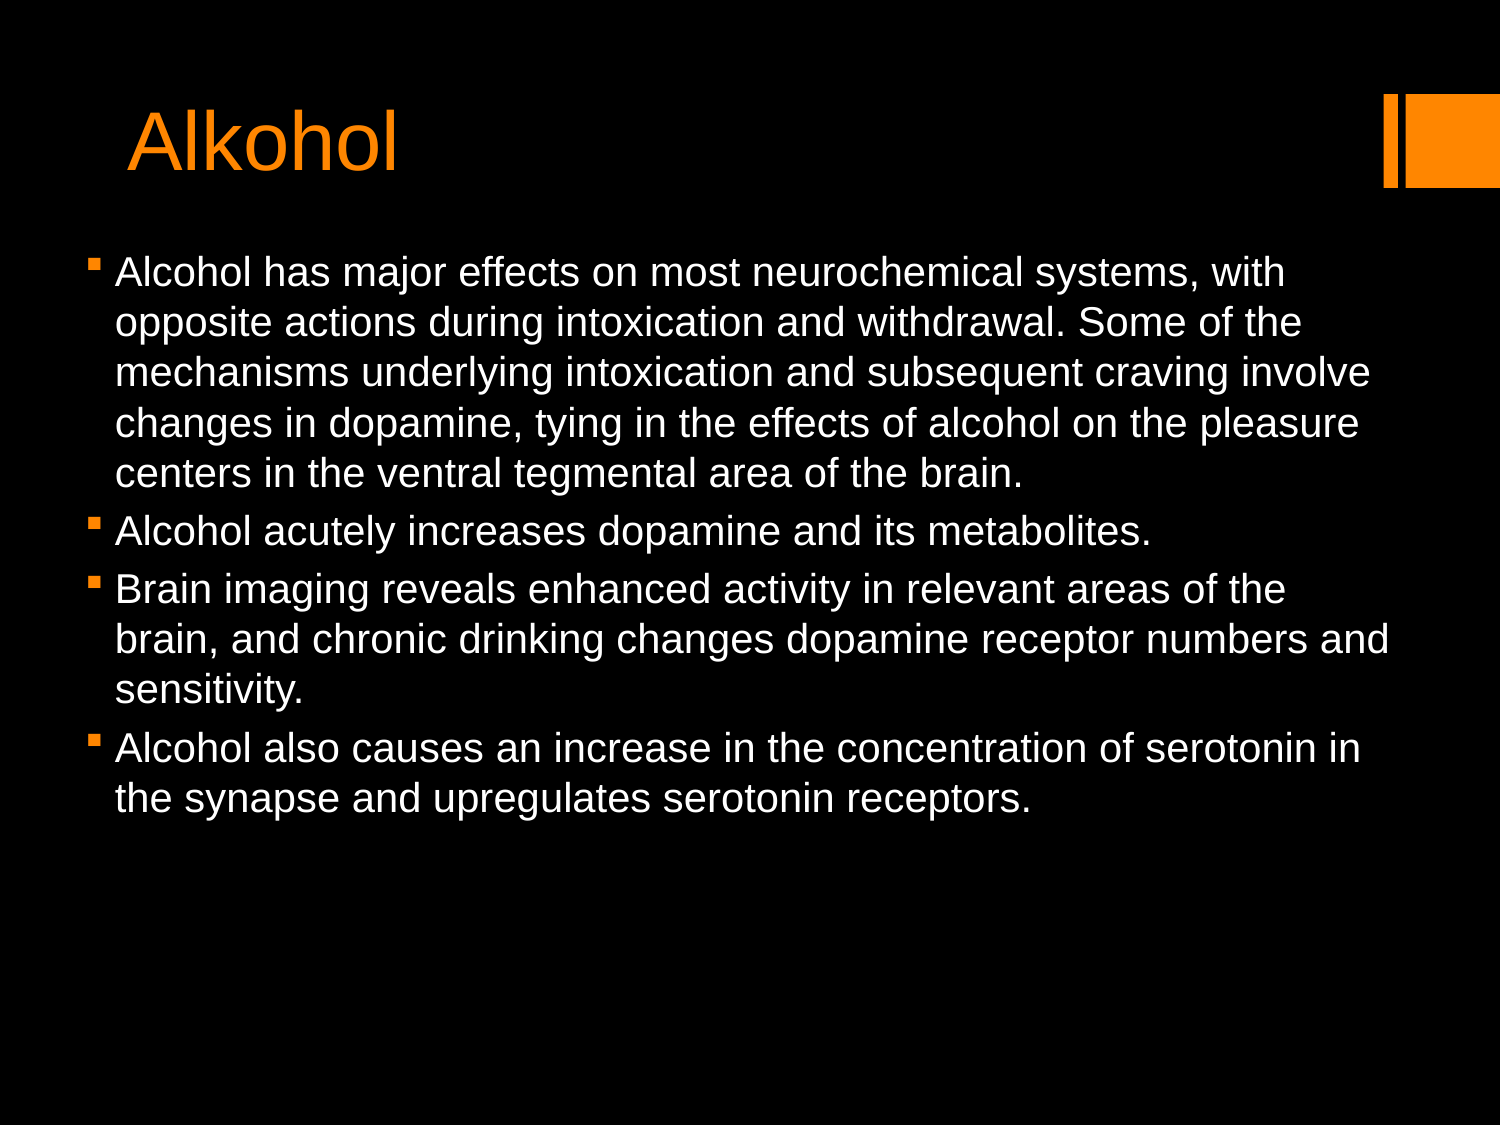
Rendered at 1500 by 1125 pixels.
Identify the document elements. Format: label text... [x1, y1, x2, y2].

title Alkohol [112, 62, 1313, 195]
list Alcohol has major effects on most neurochemical systems, with opposite actions during intoxication and withdrawal. Some of the mechanisms underlying intoxication and subsequent craving involve changes in dopamine, tying in the effects of alcohol on the pleasure centers in the ventral tegmental area of the brain. Alcohol acutely increases dopamine and its metabolites. Brain imaging reveals enhanced activity in relevant areas of the brain, and chronic drinking changes dopamine receptor numbers and sensitivity. Alcohol also causes an increase in the concentration of serotonin in the synapse and upregulates serotonin receptors. [62, 237, 1413, 1035]
